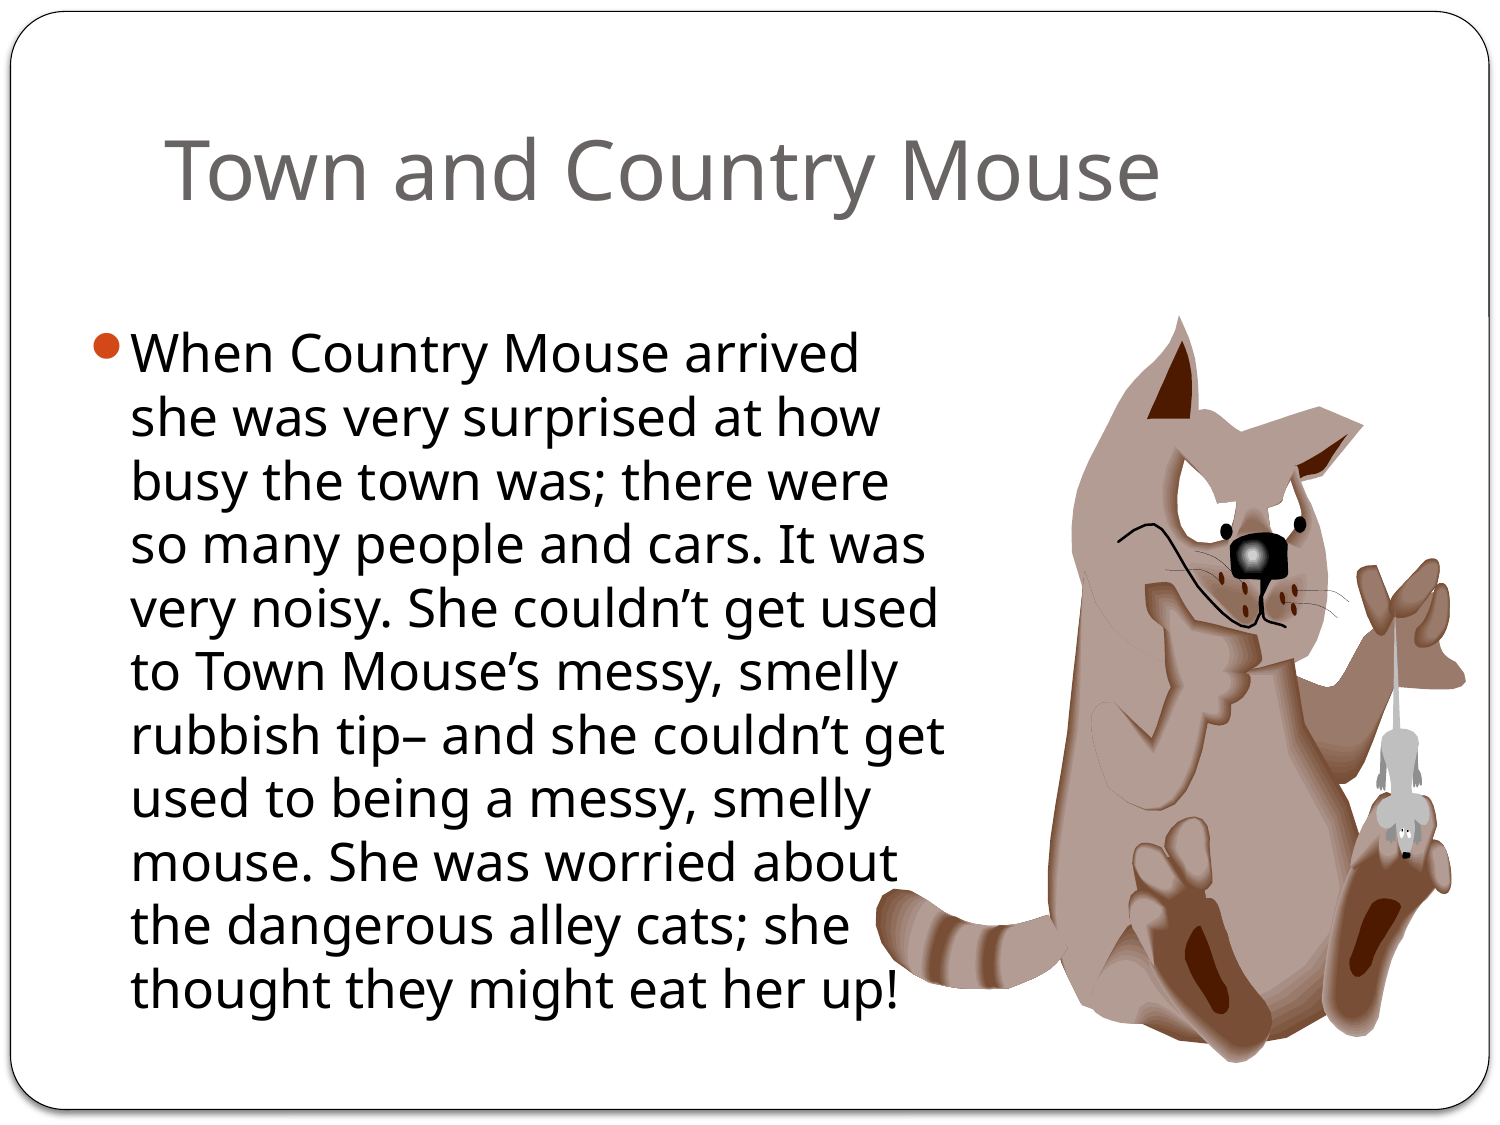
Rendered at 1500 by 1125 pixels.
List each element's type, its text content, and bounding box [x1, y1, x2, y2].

picture [853, 299, 1500, 1076]
list When Country Mouse arrived she was very surprised at how busy the town was; there were so many people and cars. It was very noisy. She couldn’t get used to Town Mouse’s messy, smelly rubbish tip– and she couldn’t get used to being a messy, smelly mouse. She was worried about the dangerous alley cats; she thought they might eat her up! [75, 312, 847, 1050]
title Town and Country Mouse [150, 45, 1425, 233]
